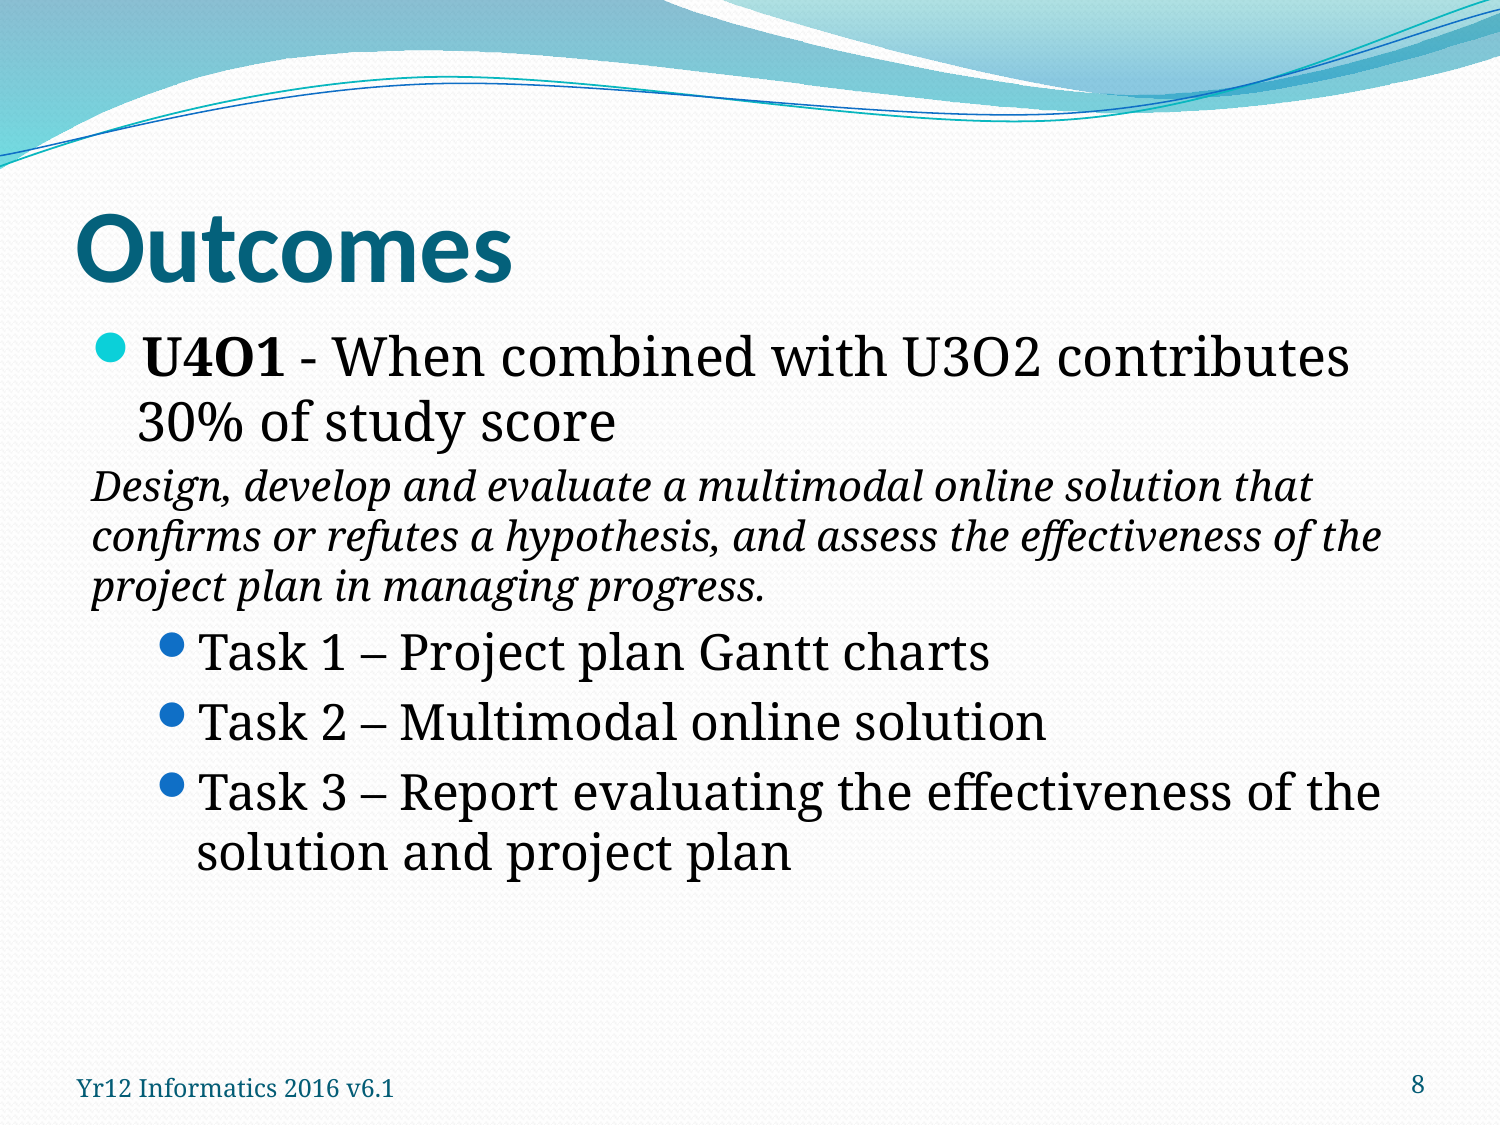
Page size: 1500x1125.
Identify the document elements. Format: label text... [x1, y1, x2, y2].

footer Yr12 Informatics 2016 v6.1 [76, 1046, 627, 1107]
title Outcomes [75, 115, 1425, 303]
list U4O1 - When combined with U3O2 contributes 30% of study score Design, develop and evaluate a multimodal online solution that confirms or refutes a hypothesis, and assess the effectiveness of the project plan in managing progress. Task 1 – Project plan Gantt charts Task 2 – Multimodal online solution Task 3 – Report evaluating the effectiveness of the solution and project plan [76, 314, 1427, 1035]
slide_number 8 [1299, 1042, 1425, 1103]
